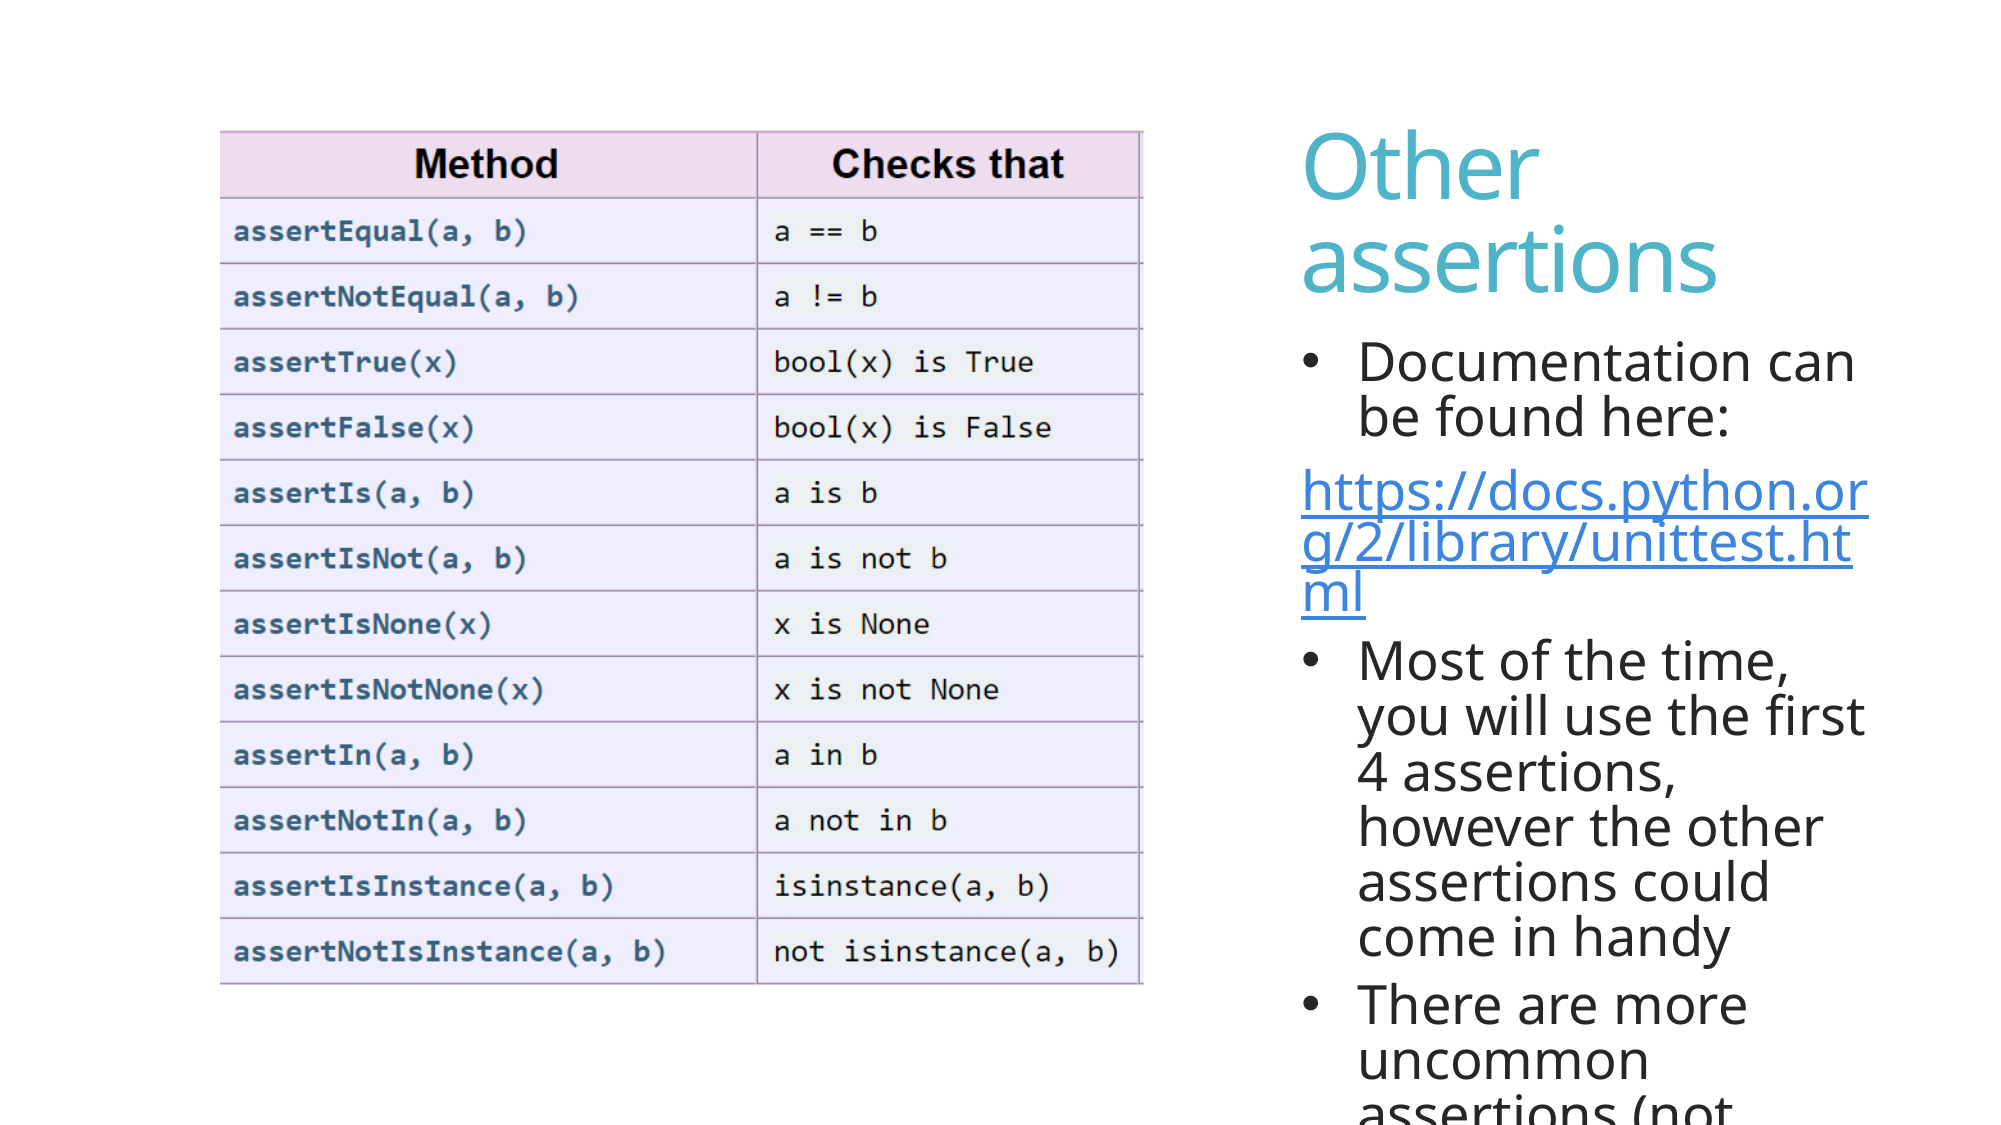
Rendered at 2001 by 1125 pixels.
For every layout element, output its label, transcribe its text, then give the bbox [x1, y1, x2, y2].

picture [219, 122, 1144, 991]
title Other assertions [1285, 81, 1894, 329]
list Documentation can be found here: https://docs.python.org/2/library/unittest.html Most of the time, you will use the first 4 assertions, however the other assertions could come in handy There are more uncommon assertions (not listed here) that are in the docs [1285, 329, 1894, 964]
